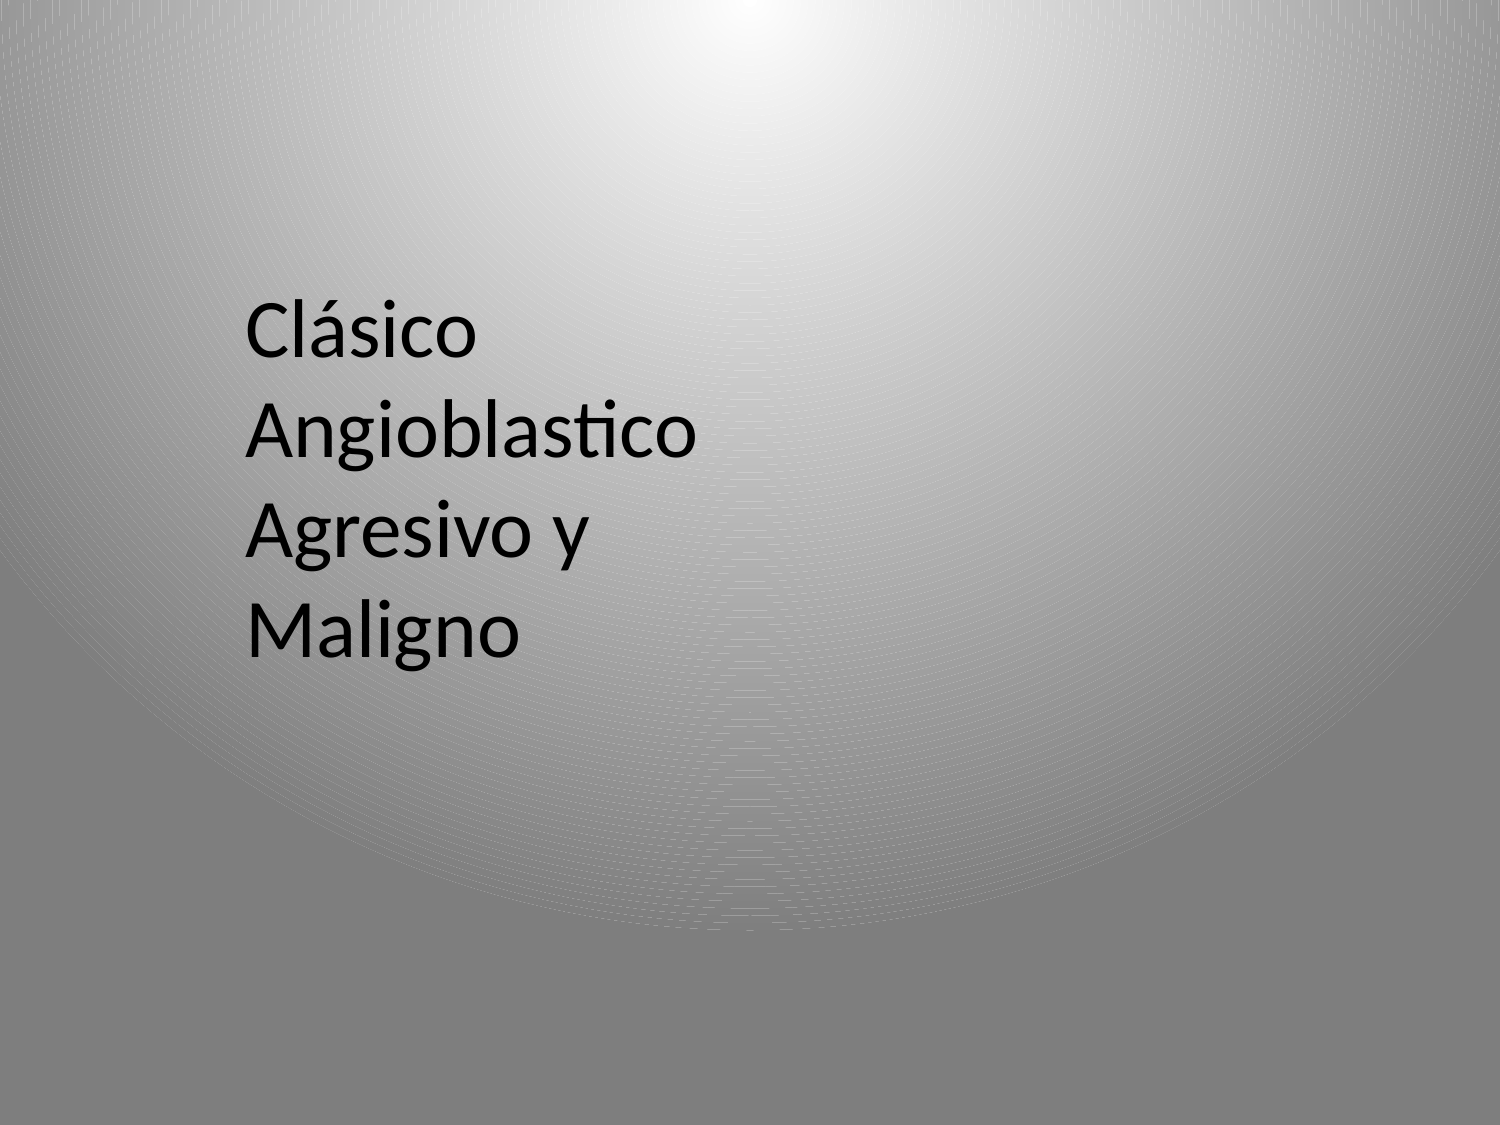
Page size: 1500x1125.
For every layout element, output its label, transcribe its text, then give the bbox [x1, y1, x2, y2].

text_box Clásico Angioblastico Agresivo y Maligno [230, 267, 1220, 682]
